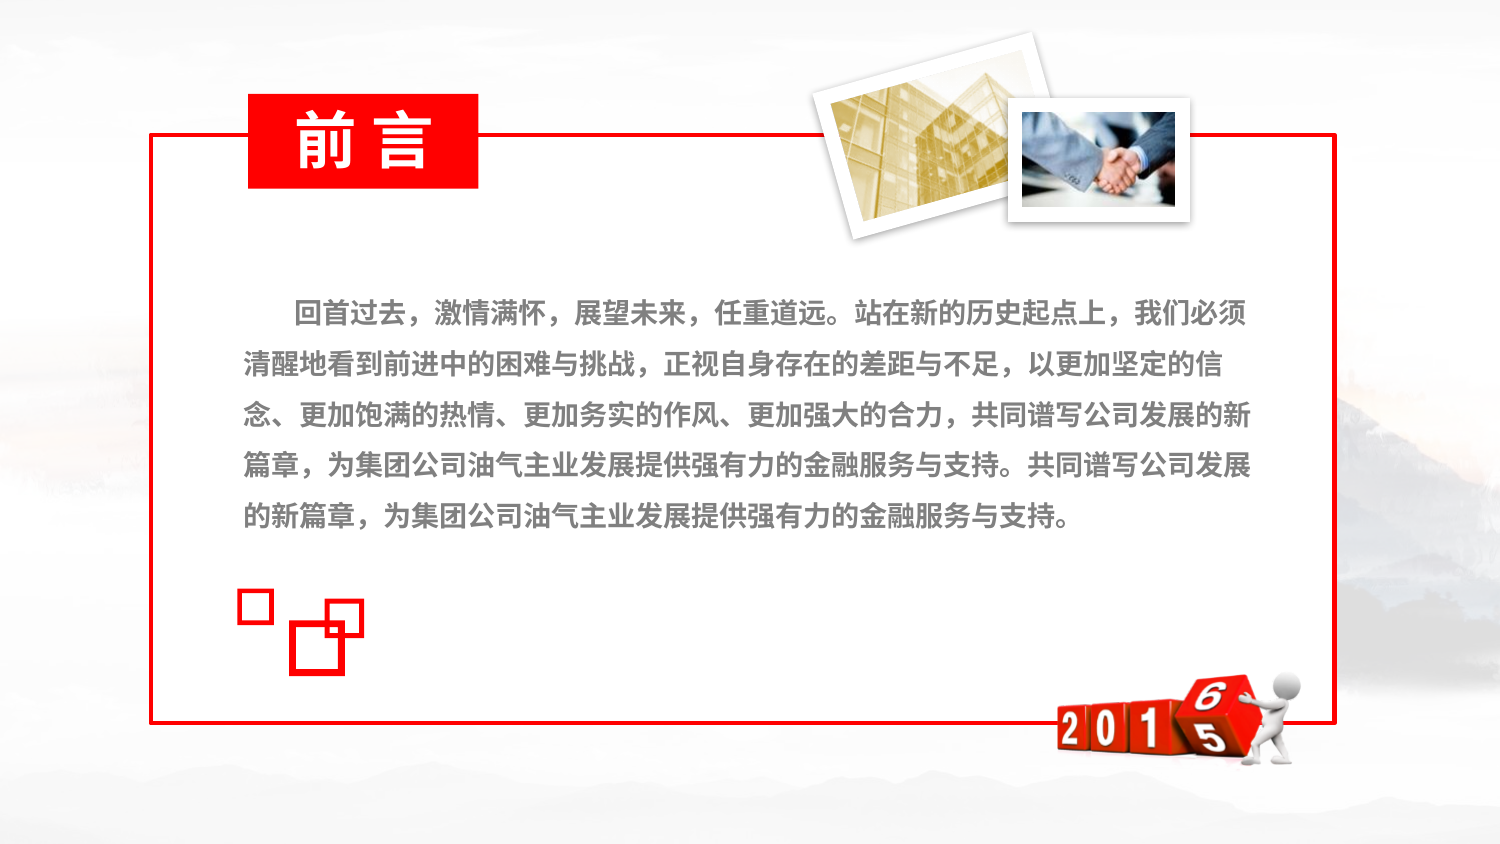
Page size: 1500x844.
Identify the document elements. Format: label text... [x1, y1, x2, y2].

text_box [237, 588, 365, 677]
text_box 前 言 [266, 94, 463, 184]
text_box [246, 92, 481, 191]
text_box 回首过去，激情满怀，展望未来，任重道远。站在新的历史起点上，我们必须清醒地看到前进中的困难与挑战，正视自身存在的差距与不足，以更加坚定的信念、更加饱满的热情、更加务实的作风、更加强大的合力，共同谱写公司发展的新篇章，为集团公司油气主业发展提供强有力的金融服务与支持。共同谱写公司发展的新篇章，为集团公司油气主业发展提供强有力的金融服务与支持。 [229, 271, 1285, 573]
picture [842, 74, 1176, 208]
text_box [149, 133, 1337, 725]
picture [1054, 671, 1304, 775]
